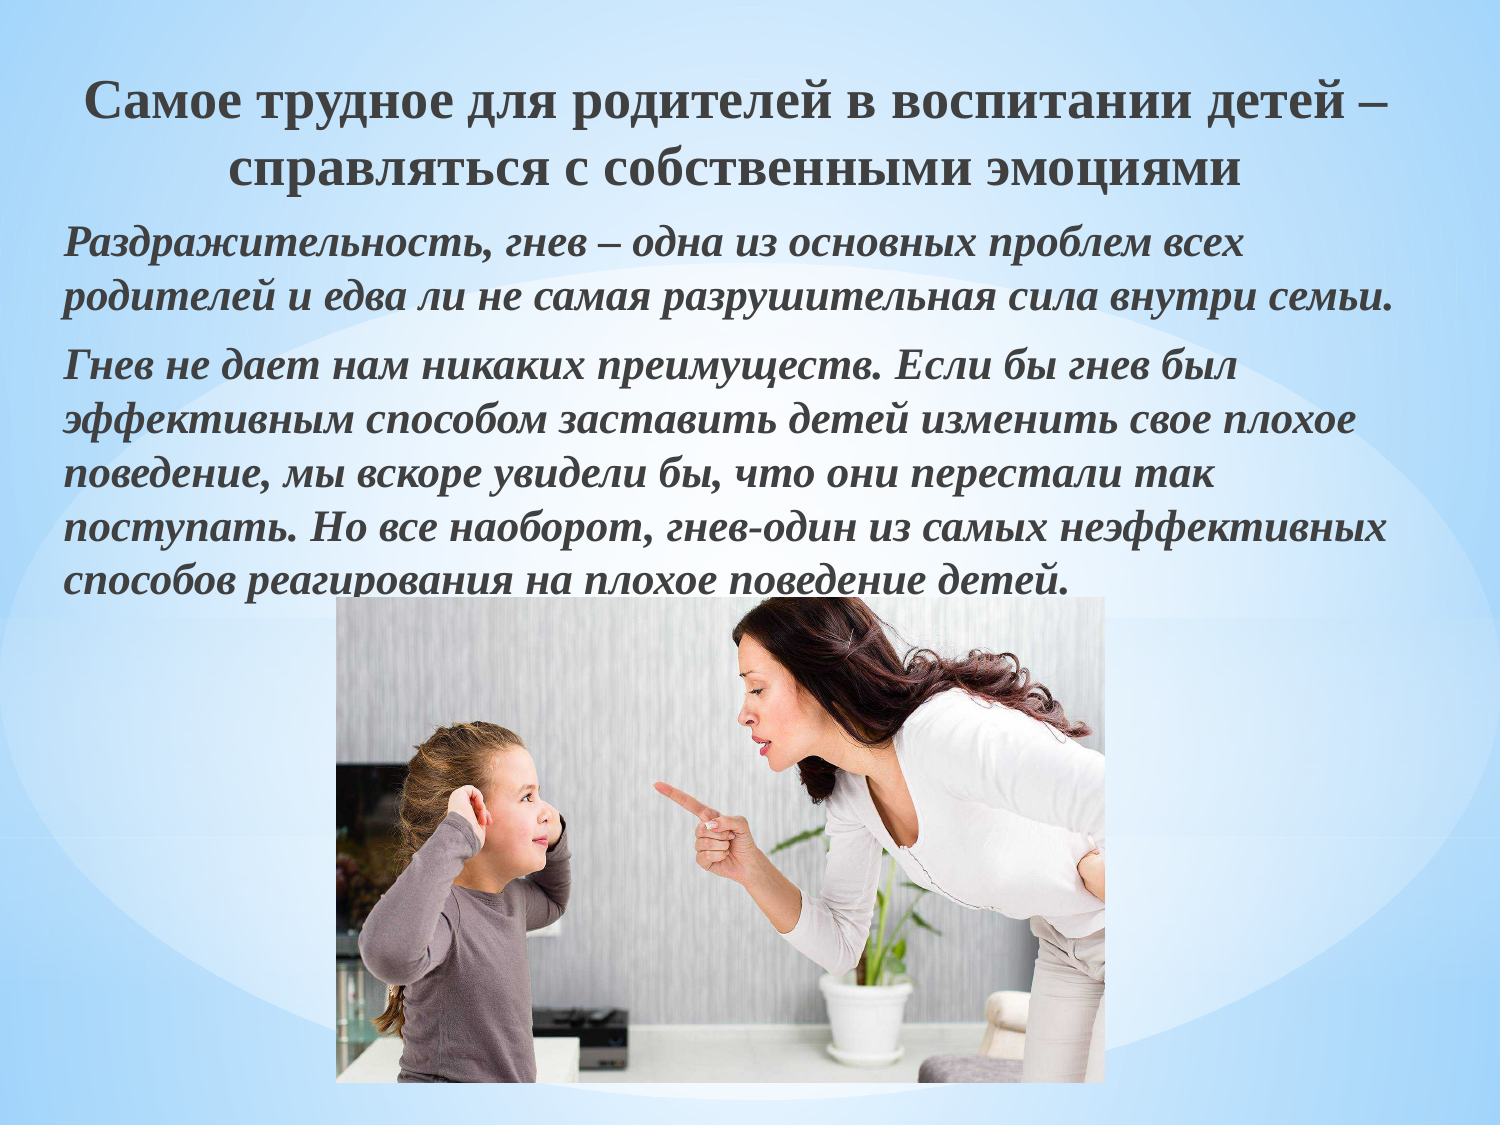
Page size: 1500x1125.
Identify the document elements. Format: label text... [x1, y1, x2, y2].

list Самое трудное для родителей в воспитании детей – справляться с собственными эмоциями Раздражительность, гнев – одна из основных проблем всех родителей и едва ли не самая разрушительная сила внутри семьи. Гнев не дает нам никаких преимуществ. Если бы гнев был эффективным способом заставить детей изменить свое плохое поведение, мы вскоре увидели бы, что они перестали так поступать. Но все наоборот, гнев-один из самых неэффективных способов реагирования на плохое поведение детей. [41, 54, 1424, 669]
picture [336, 597, 1105, 1083]
